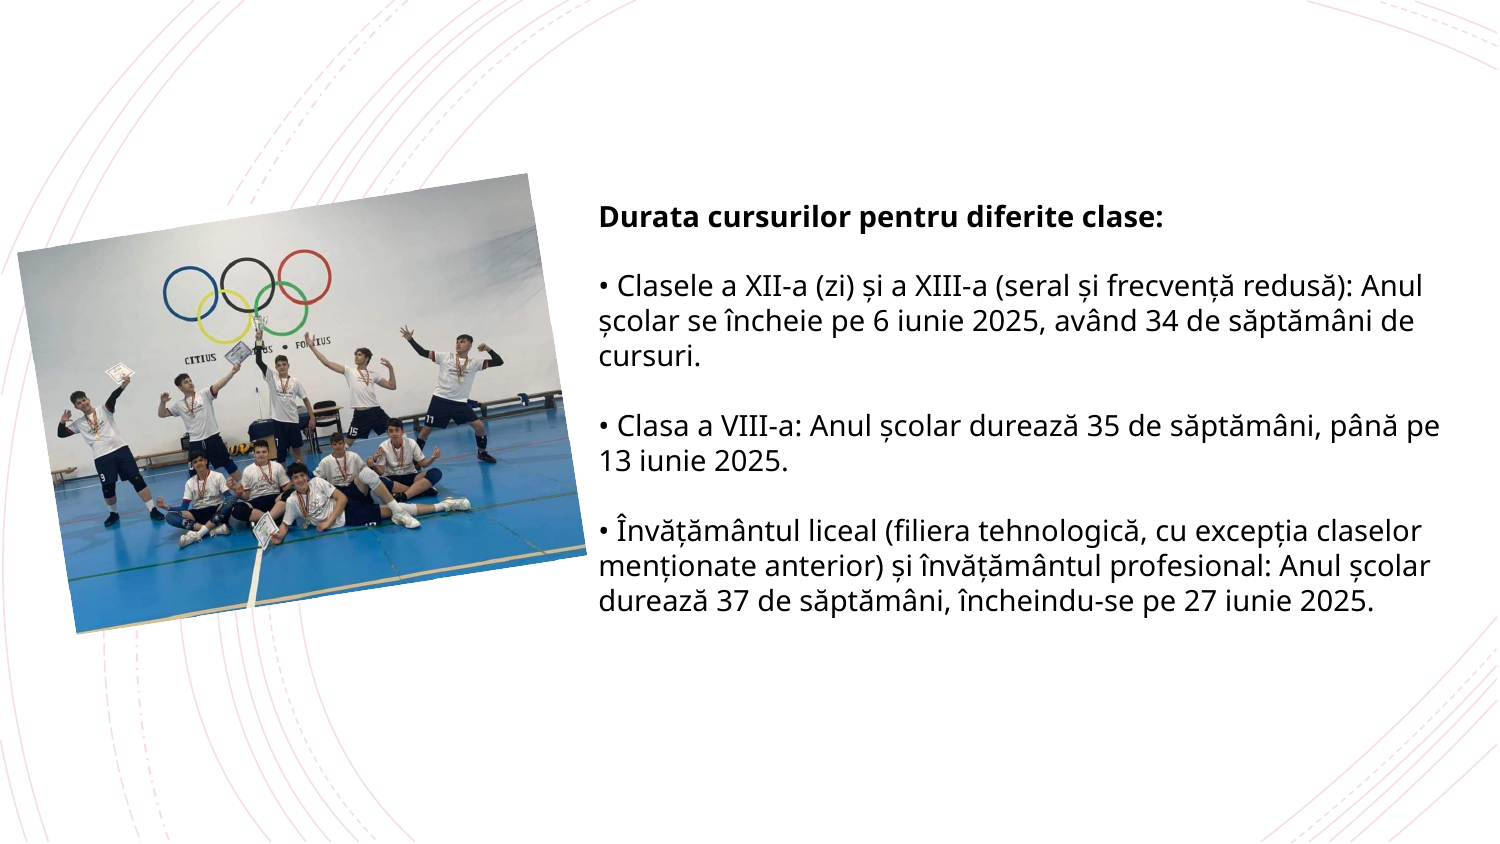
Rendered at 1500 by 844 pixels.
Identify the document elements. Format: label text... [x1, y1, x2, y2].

text_box Durata cursurilor pentru diferite clase: • Clasele a XII-a (zi) și a XIII-a (seral și frecvență redusă): Anul școlar se încheie pe 6 iunie 2025, având 34 de săptămâni de cursuri. • Clasa a VIII-a: Anul școlar durează 35 de săptămâni, până pe 13 iunie 2025. • Învățământul liceal (filiera tehnologică, cu excepția claselor menționate anterior) și învățământul profesional: Anul școlar durează 37 de săptămâni, încheindu-se pe 27 iunie 2025. [583, 190, 1457, 660]
picture [18, 173, 587, 634]
